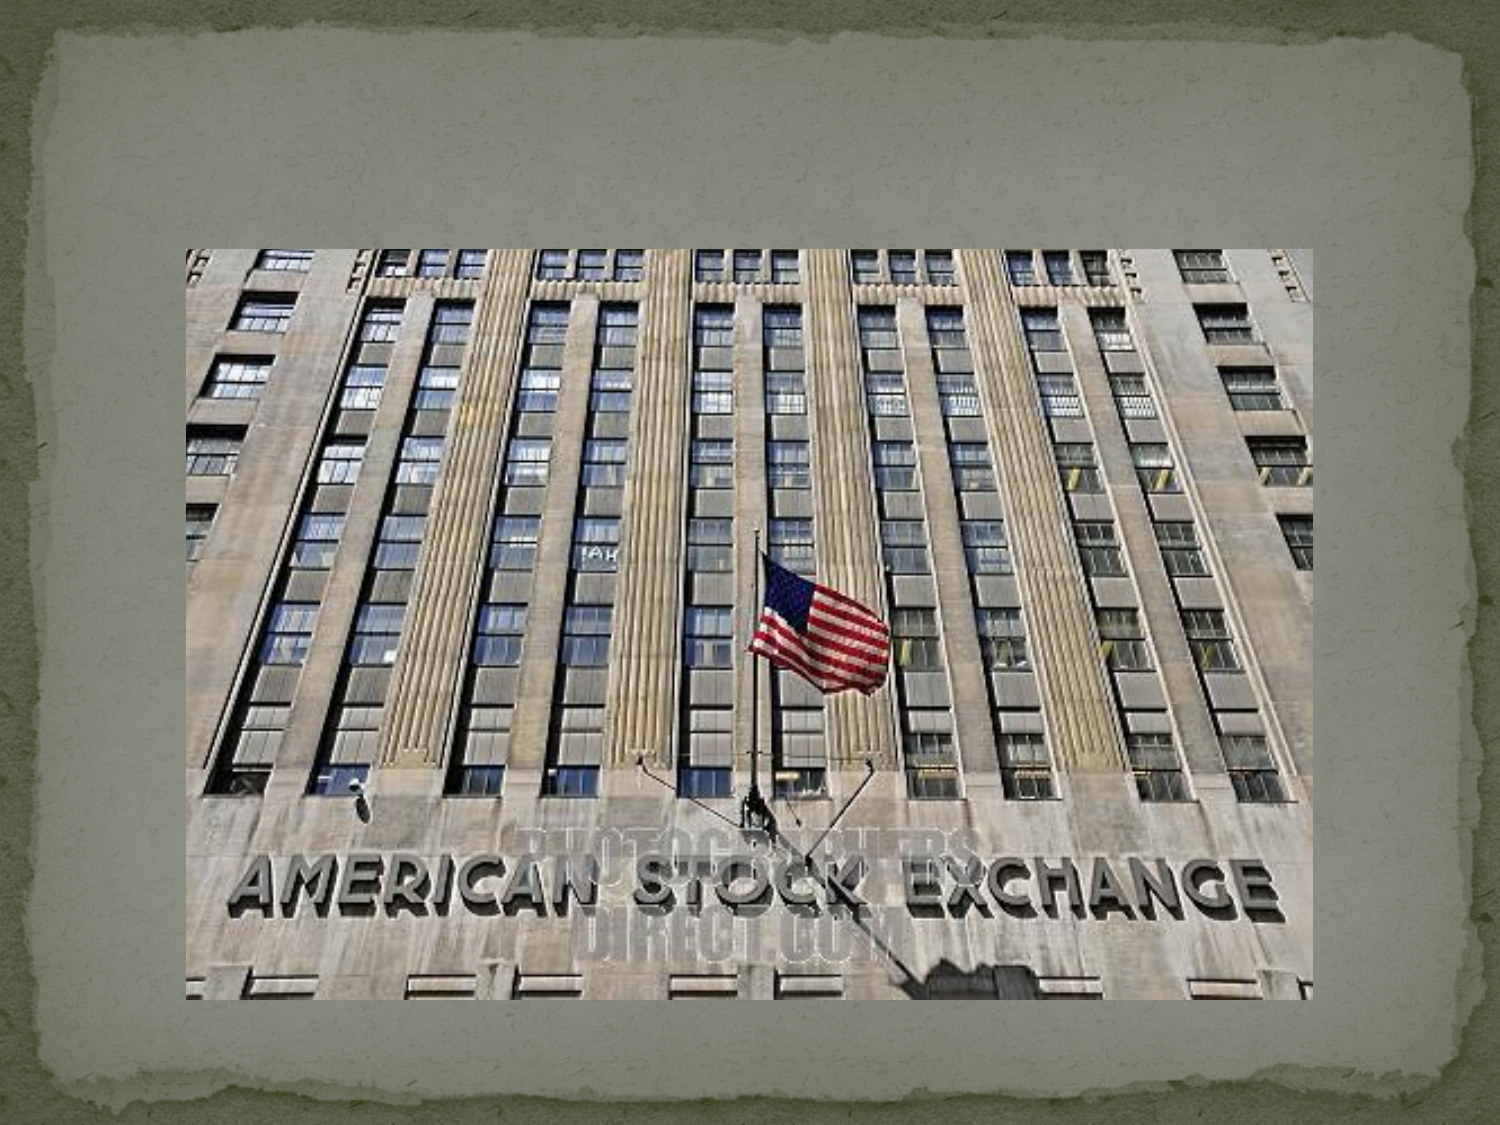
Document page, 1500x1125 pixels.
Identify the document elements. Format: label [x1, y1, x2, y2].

list [189, 252, 1312, 998]
